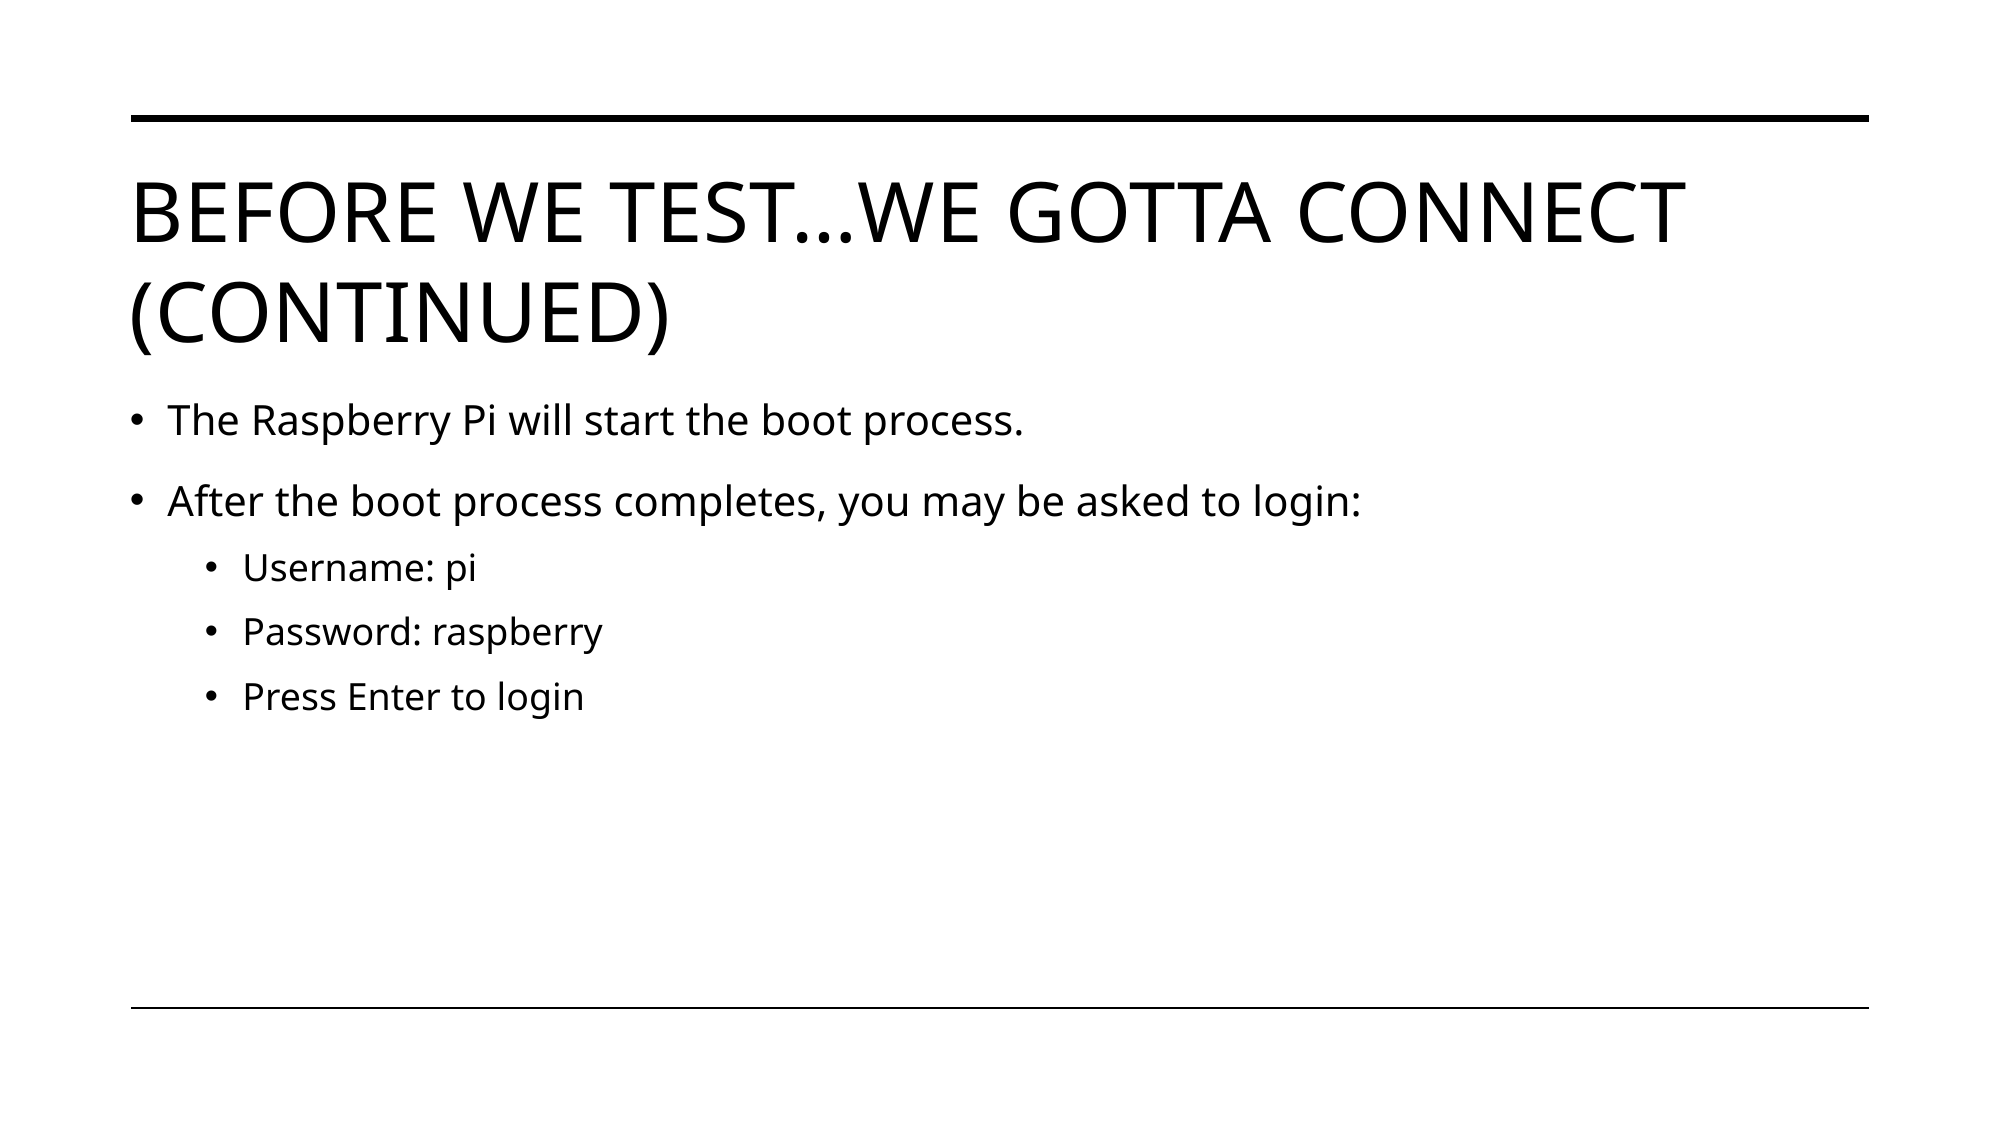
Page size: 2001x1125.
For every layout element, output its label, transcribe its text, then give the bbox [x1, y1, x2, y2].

list The Raspberry Pi will start the boot process. After the boot process completes, you may be asked to login: Username: pi Password: raspberry Press Enter to login [114, 376, 1869, 973]
title BEFORE we test…We Gotta Connect (continued) [114, 151, 1869, 376]
